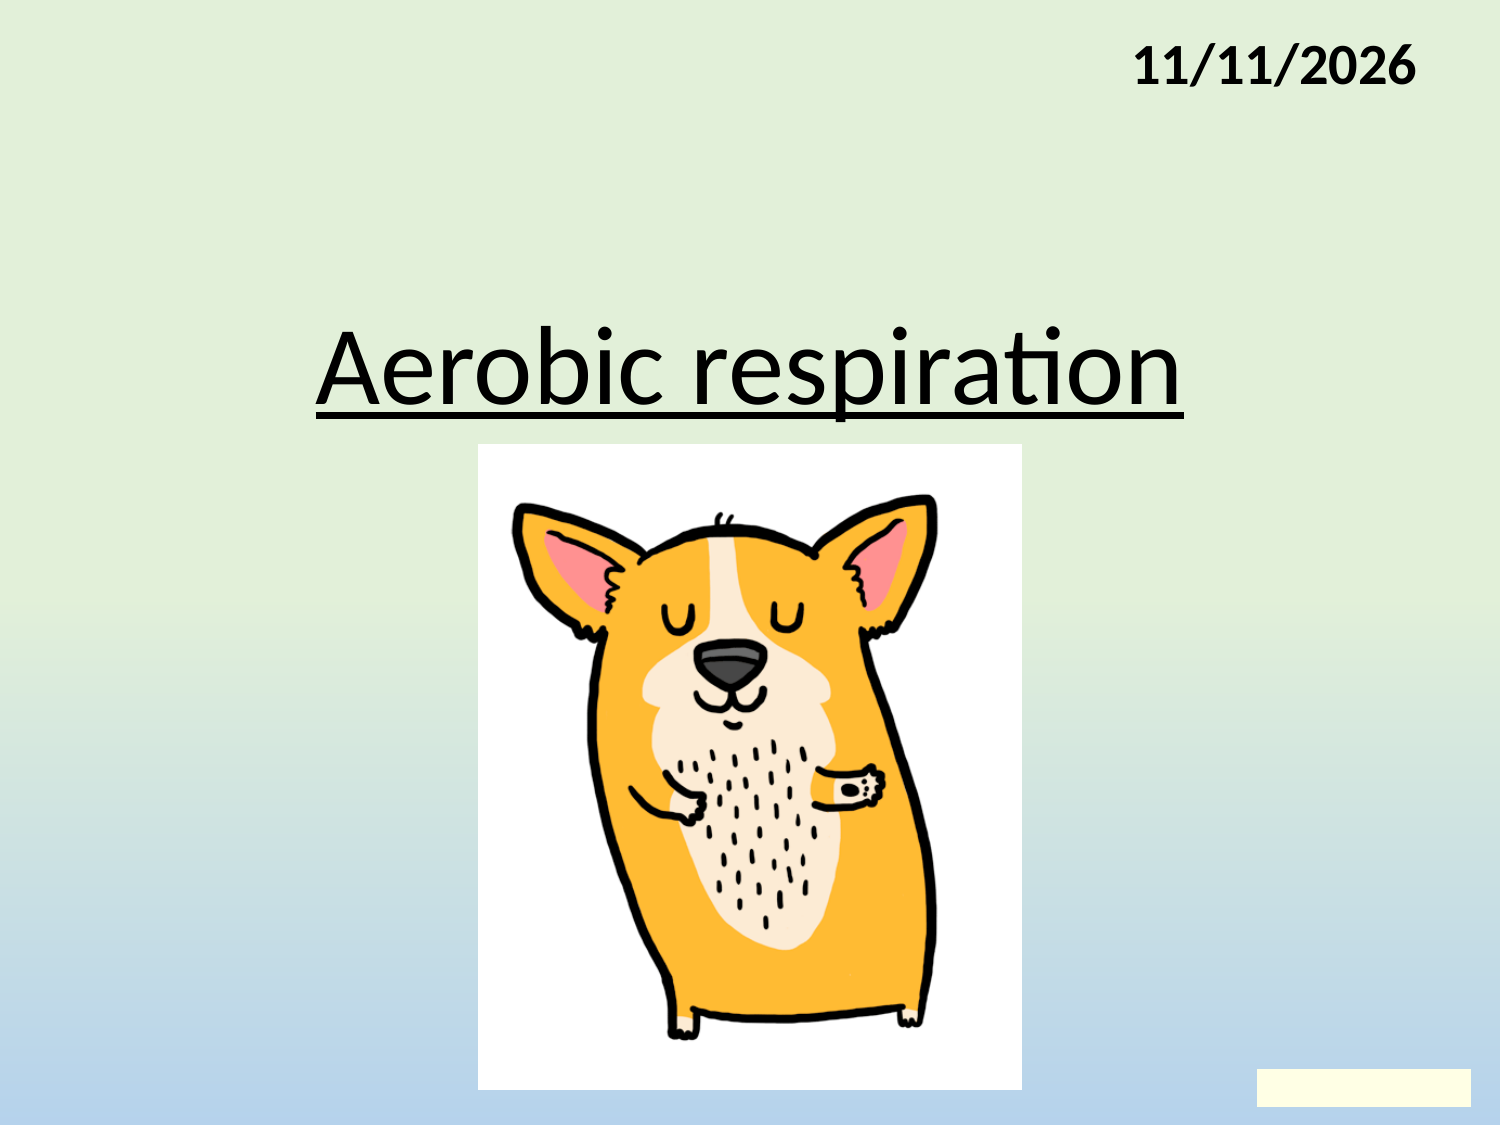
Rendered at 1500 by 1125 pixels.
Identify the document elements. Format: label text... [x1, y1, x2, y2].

text_box [1257, 1069, 1471, 1107]
picture [478, 444, 1022, 1090]
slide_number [1116, 30, 1454, 91]
title Aerobic respiration [187, 184, 1313, 433]
